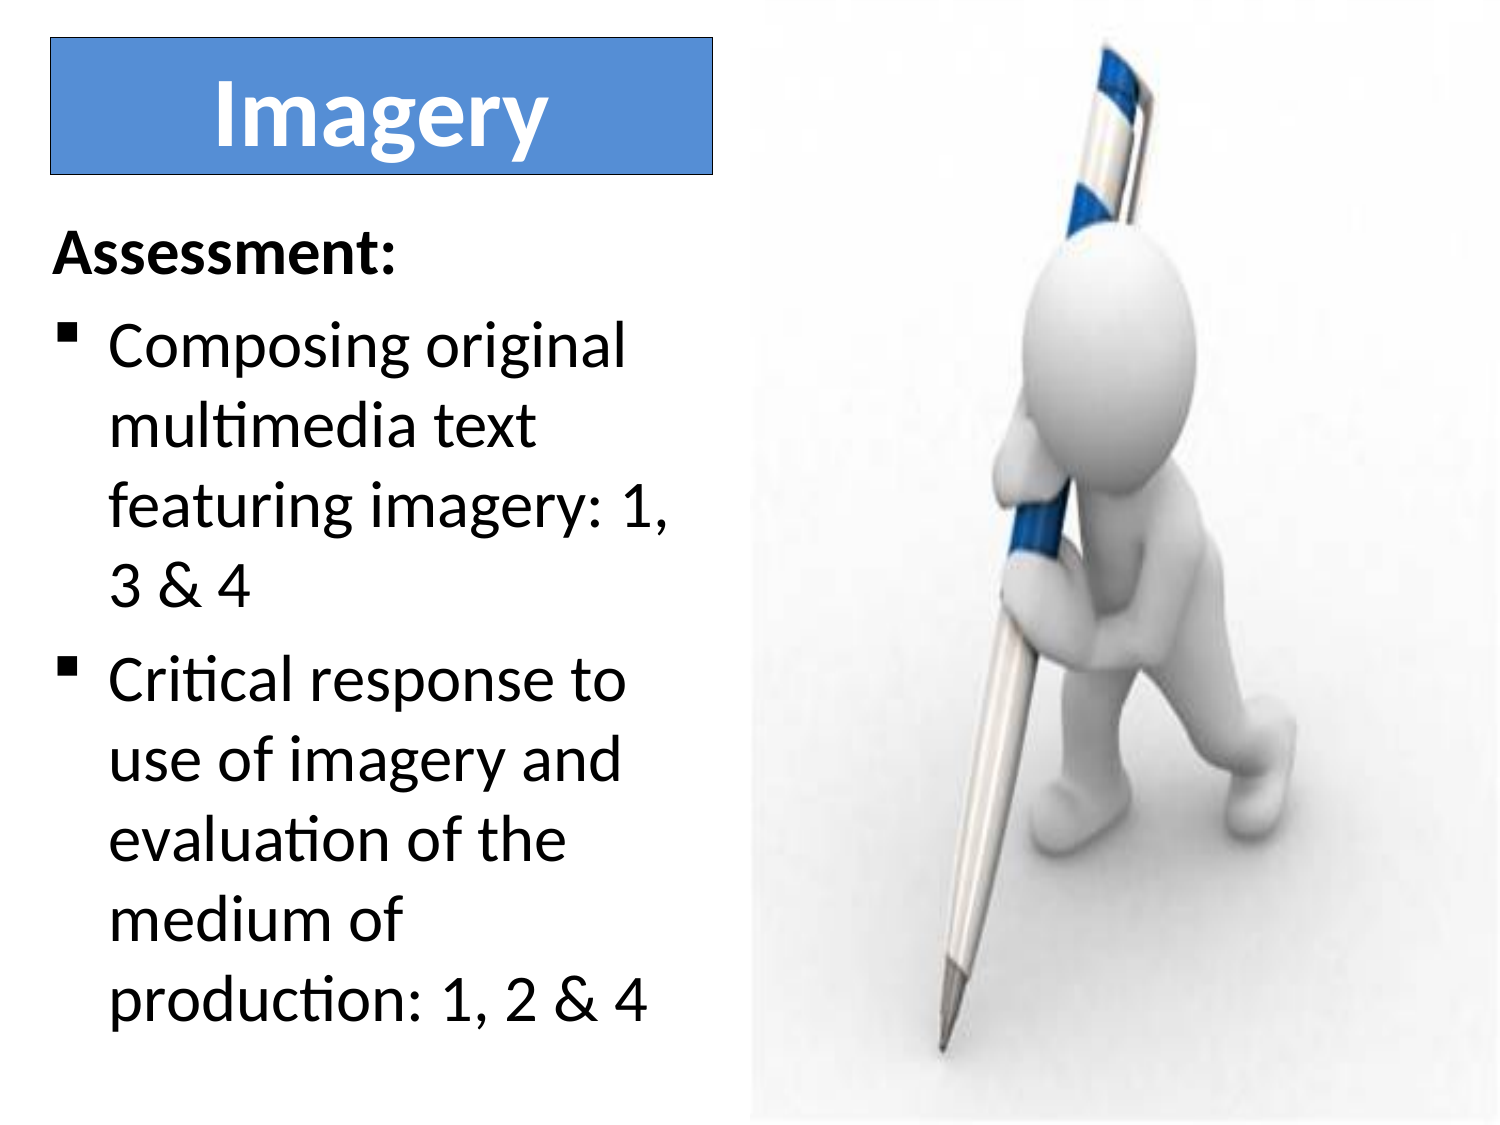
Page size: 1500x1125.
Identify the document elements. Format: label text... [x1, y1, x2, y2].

picture [749, 0, 1500, 1125]
title Imagery [50, 37, 713, 175]
list Assessment: Composing original multimedia text featuring imagery: 1, 3 & 4 Critical response to use of imagery and evaluation of the medium of production: 1, 2 & 4 [37, 200, 713, 1075]
